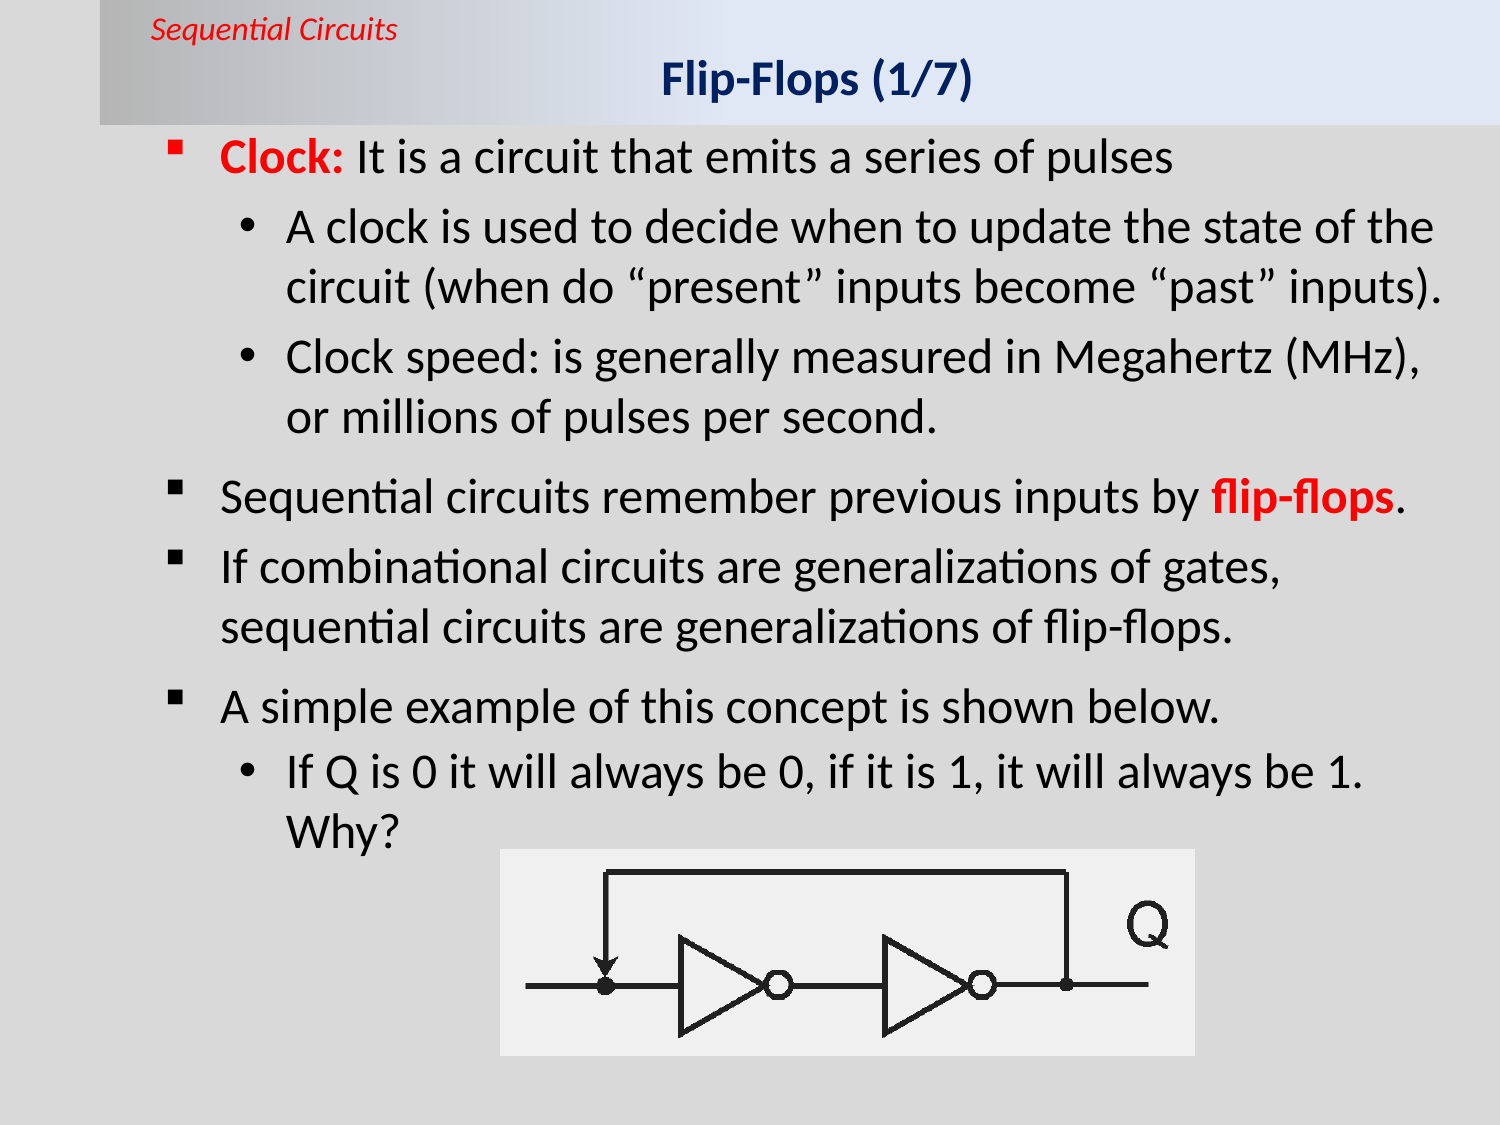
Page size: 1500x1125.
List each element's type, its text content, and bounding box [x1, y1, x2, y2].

list Sequential Circuits [135, 0, 625, 50]
picture [499, 849, 1195, 1056]
text_box Clock: It is a circuit that emits a series of pulses A clock is used to decide when to update the state of the circuit (when do “present” inputs become “past” inputs). Clock speed: is generally measured in Megahertz (MHz), or millions of pulses per second. [148, 116, 1488, 461]
title Flip-Flops (1/7) [135, 37, 1500, 113]
list Sequential circuits remember previous inputs by flip-flops. If combinational circuits are generalizations of gates, sequential circuits are generalizations of flip-flops. A simple example of this concept is shown below. If Q is 0 it will always be 0, if it is 1, it will always be 1. Why? [148, 461, 1487, 884]
